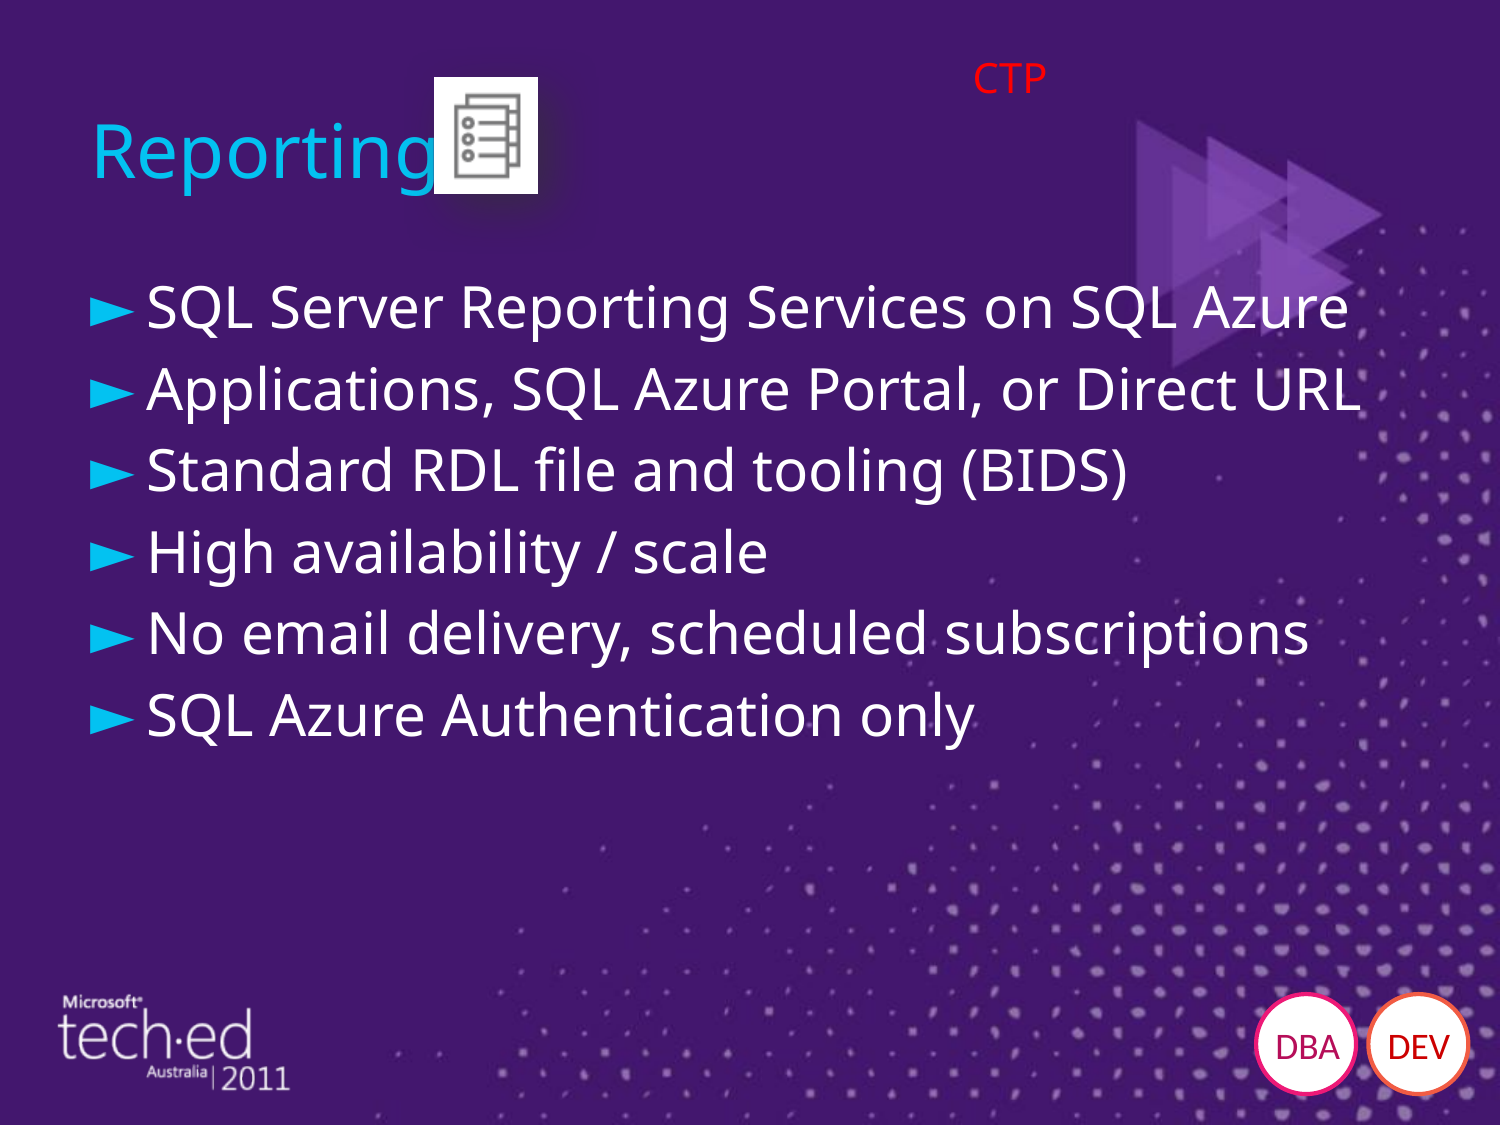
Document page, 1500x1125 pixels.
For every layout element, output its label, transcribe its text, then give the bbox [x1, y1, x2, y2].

text_box CTP [957, 44, 1063, 110]
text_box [1255, 993, 1363, 1095]
list SQL Server Reporting Services on SQL Azure Applications, SQL Azure Portal, or Direct URL Standard RDL file and tooling (BIDS) High availability / scale No email delivery, scheduled subscriptions SQL Azure Authentication only [75, 262, 1425, 1005]
picture [0, 0, 1500, 1125]
title Reporting [75, 54, 1425, 243]
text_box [1368, 993, 1476, 1095]
